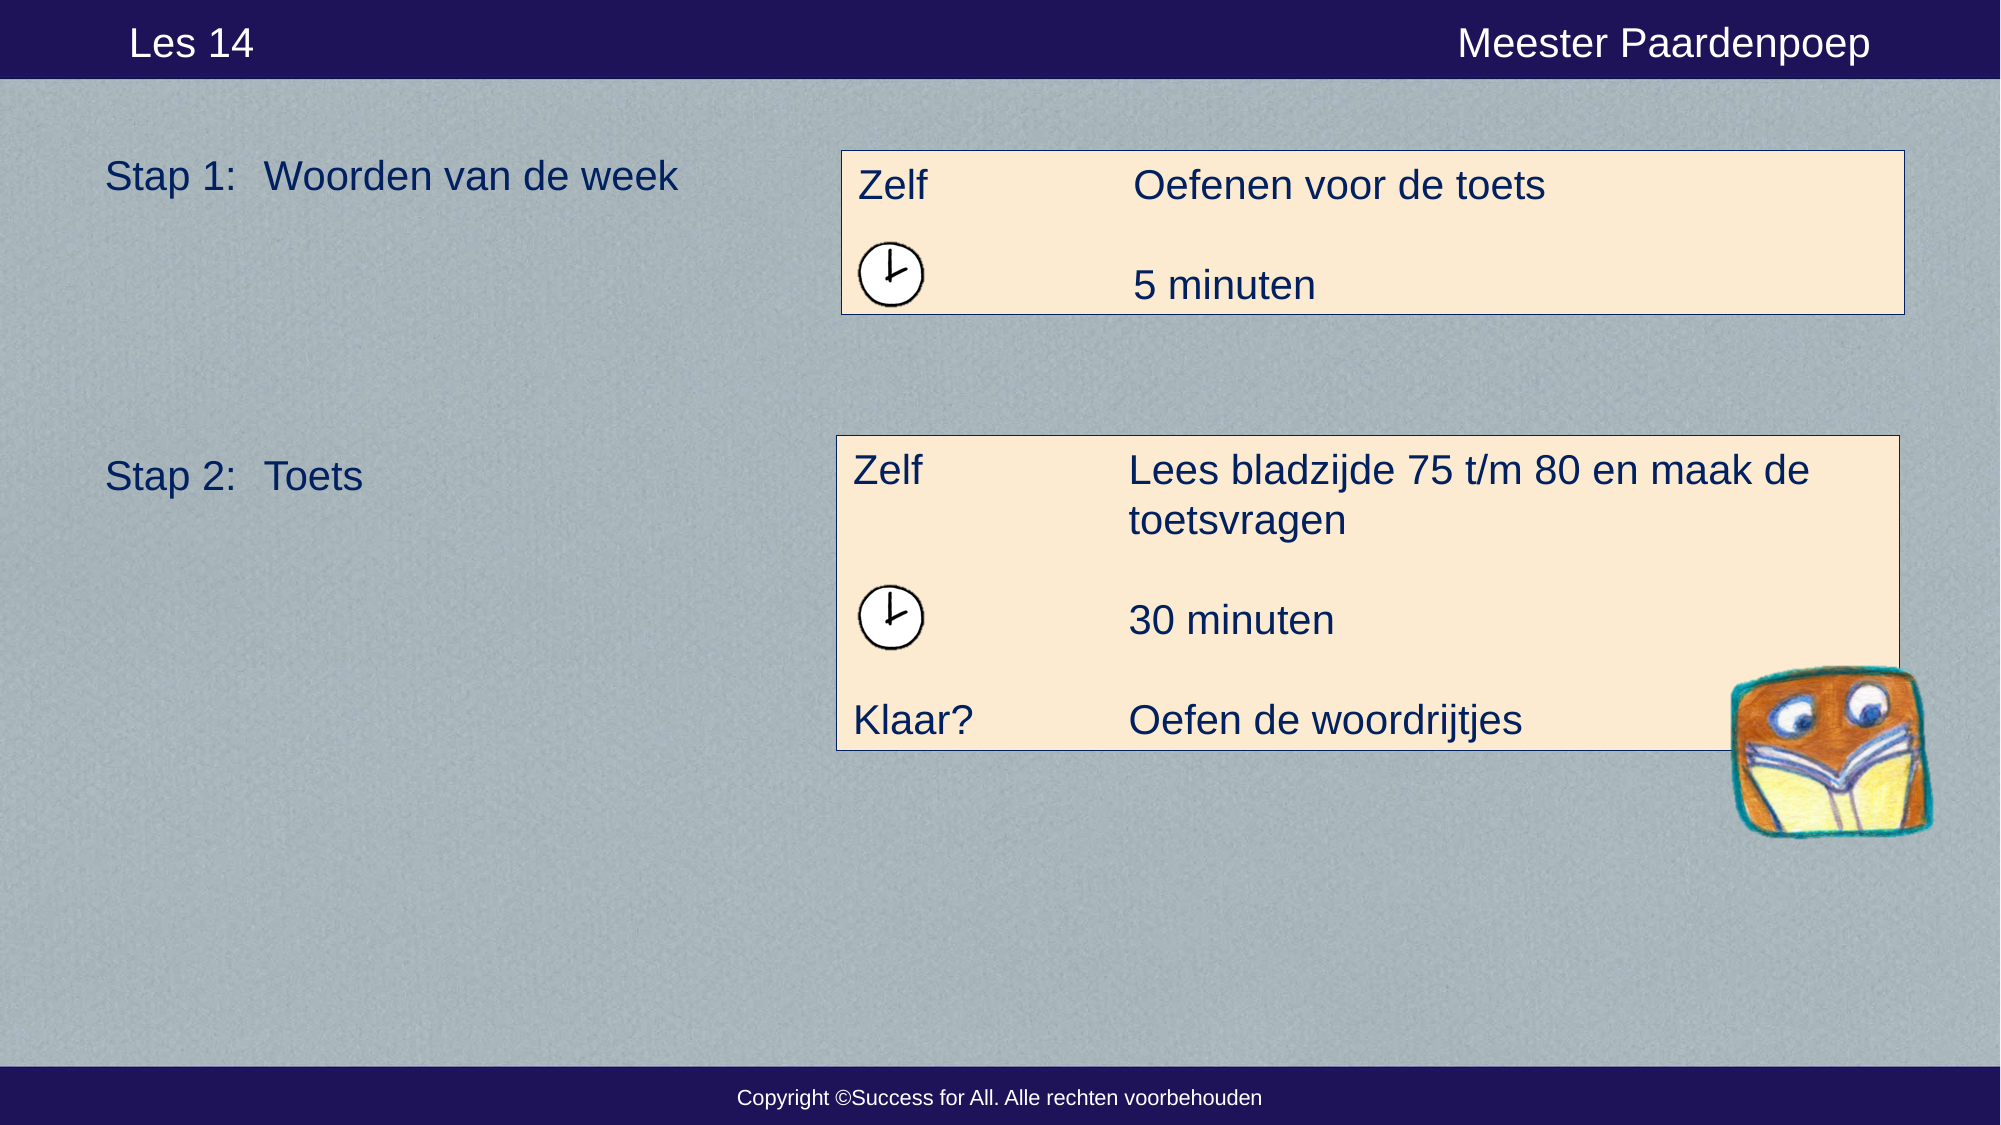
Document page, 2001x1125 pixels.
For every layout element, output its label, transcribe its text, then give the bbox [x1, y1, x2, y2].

picture [0, 0, 2001, 1125]
text_box Copyright ©Success for All. Alle rechten voorbehouden [0, 1076, 2000, 1125]
text_box Zelf Oefenen voor de toets 5 minuten [841, 150, 1905, 315]
text_box Les 14 [114, 8, 354, 73]
text_box Zelf Lees bladzijde 75 t/m 80 en maak de toetsvragen 30 minuten Klaar? Oefen de woordrijtjes [836, 435, 1900, 751]
text_box Stap 1: Woorden van de week Stap 2: Toets [90, 141, 883, 857]
text_box Meester Paardenpoep [999, 8, 1886, 73]
